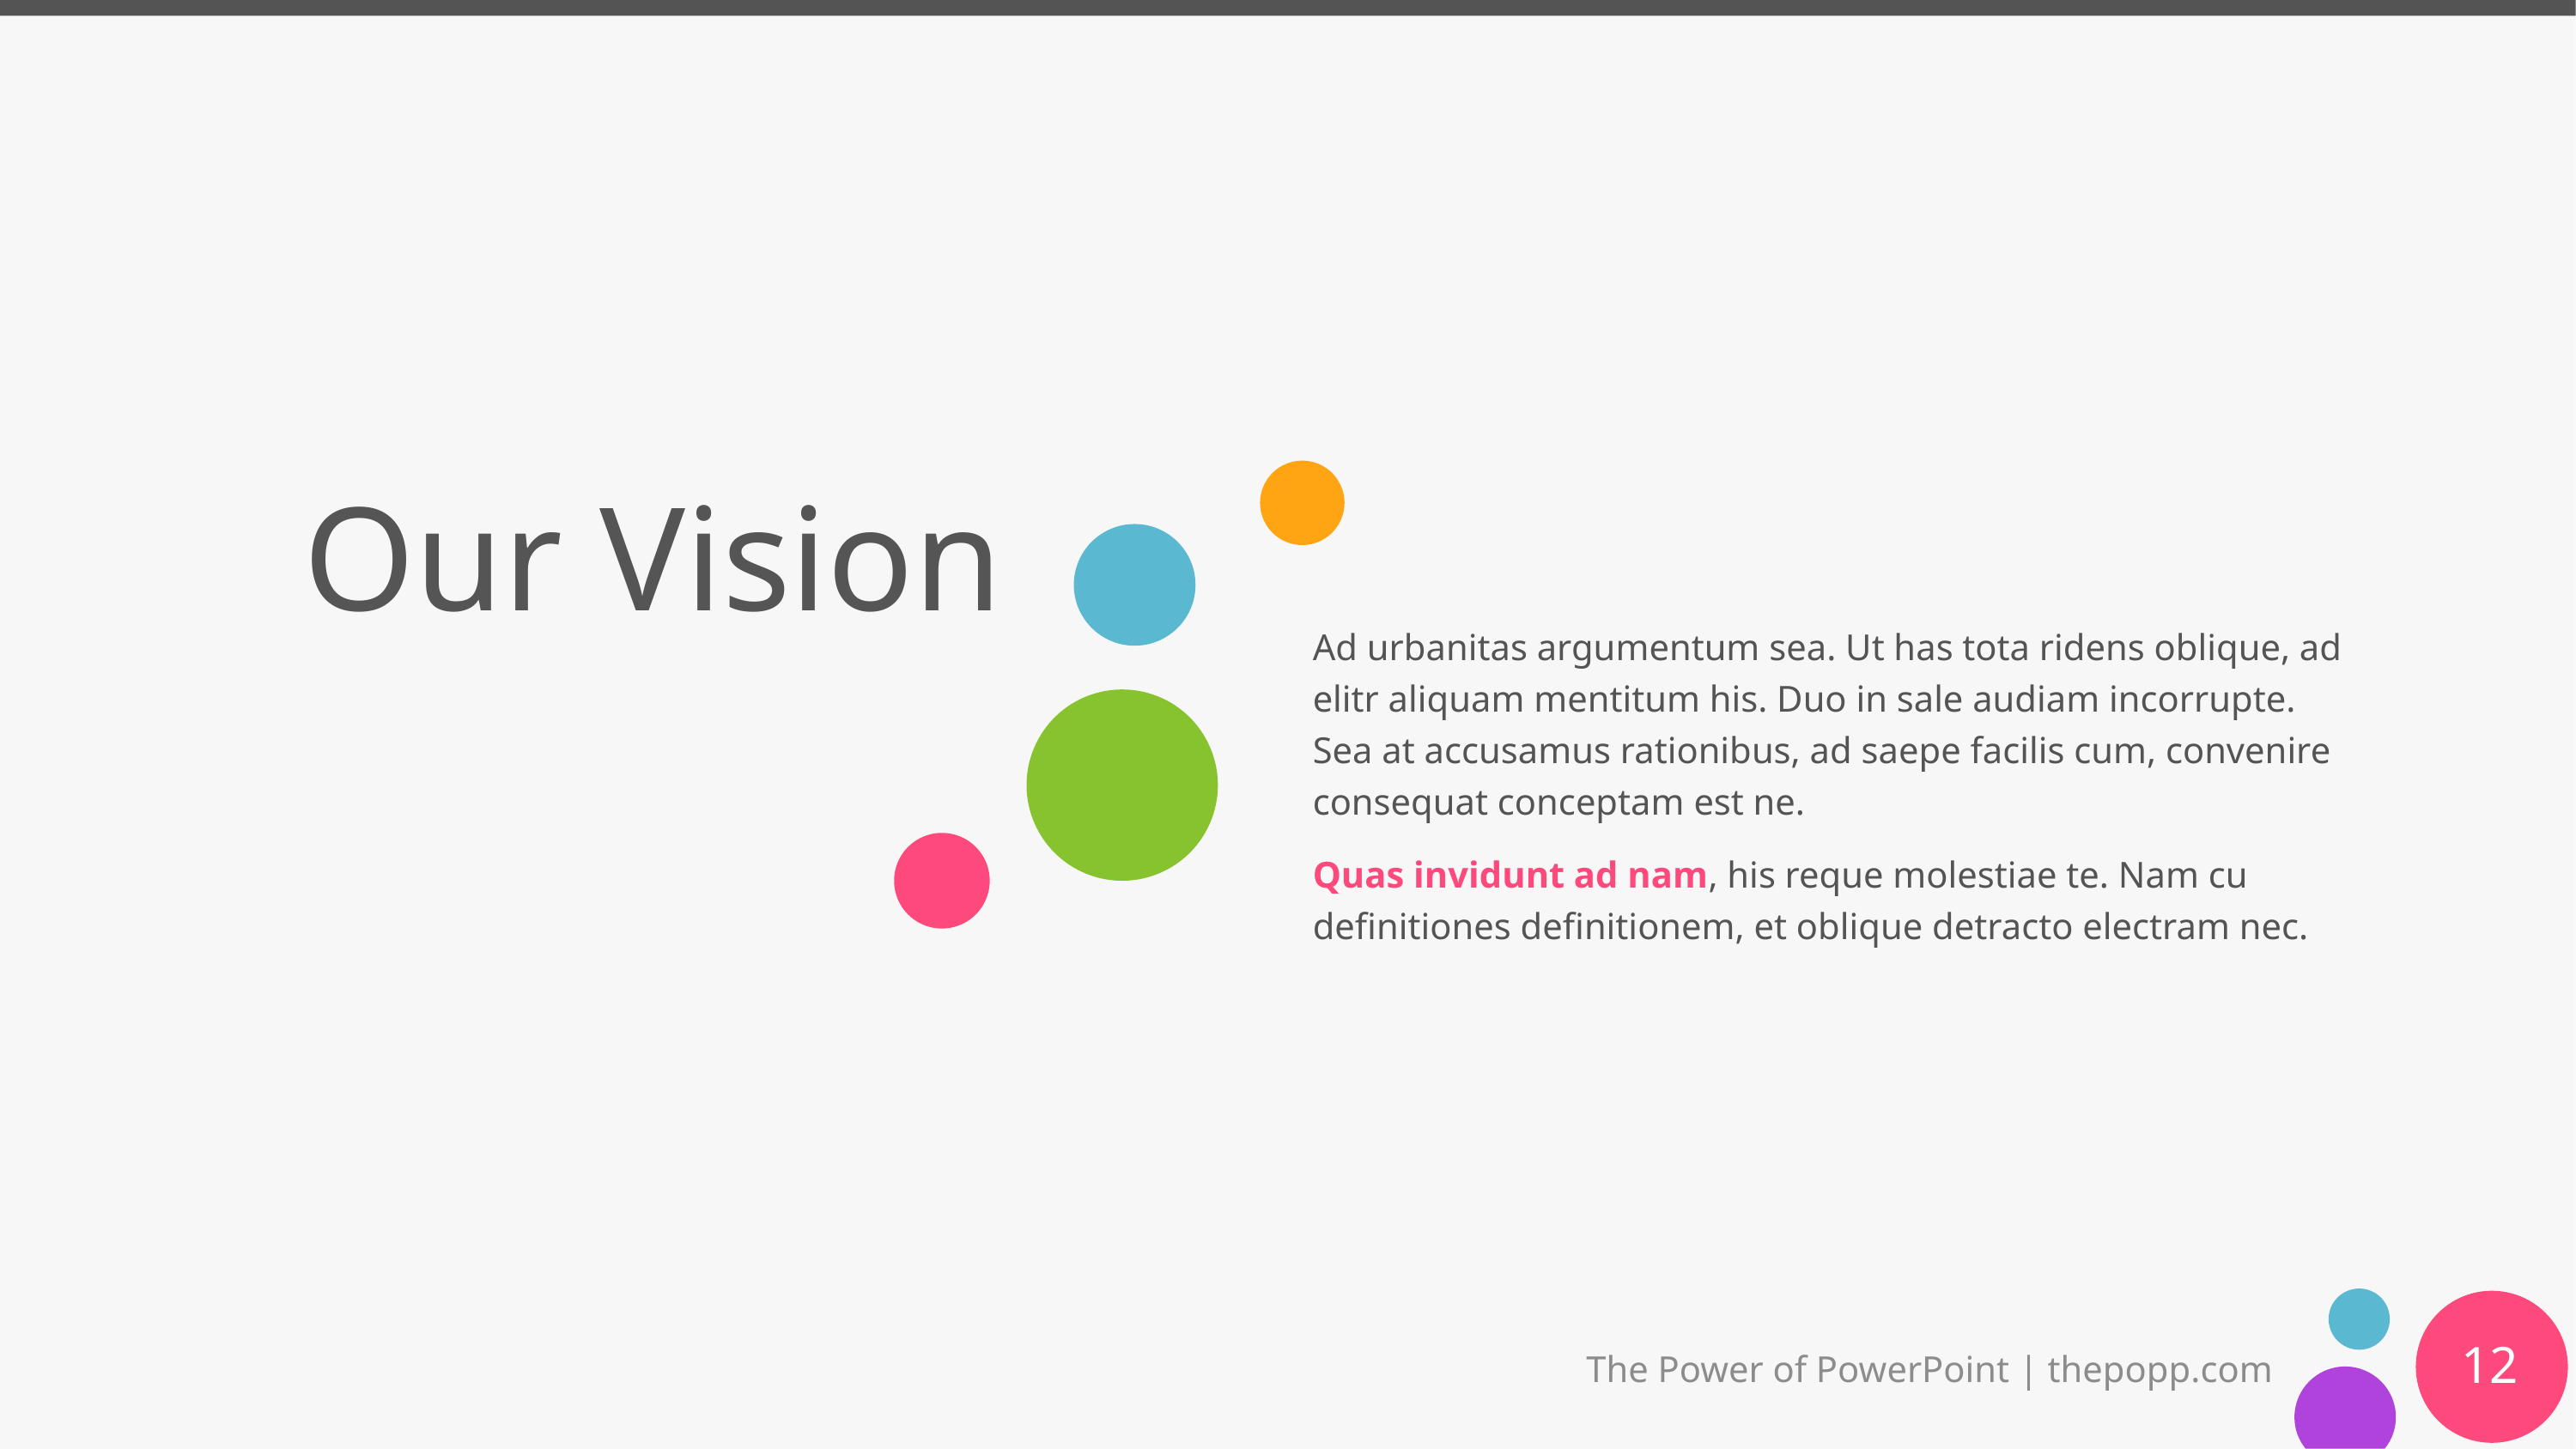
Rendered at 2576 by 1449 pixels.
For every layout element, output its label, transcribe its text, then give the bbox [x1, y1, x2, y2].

footer The Power of PowerPoint | thepopp.com [1479, 1332, 2296, 1410]
slide_number 12 [2414, 1328, 2567, 1406]
title Our Vision [161, 430, 1026, 676]
list Ad urbanitas argumentum sea. Ut has tota ridens oblique, ad elitr aliquam mentitum his. Duo in sale audiam incorrupte. Sea at accusamus rationibus, ad saepe facilis cum, convenire consequat conceptam est ne. Quas invidunt ad nam, his reque molestiae te. Nam cu definitiones definitionem, et oblique detracto electram nec. [1290, 604, 2384, 1039]
